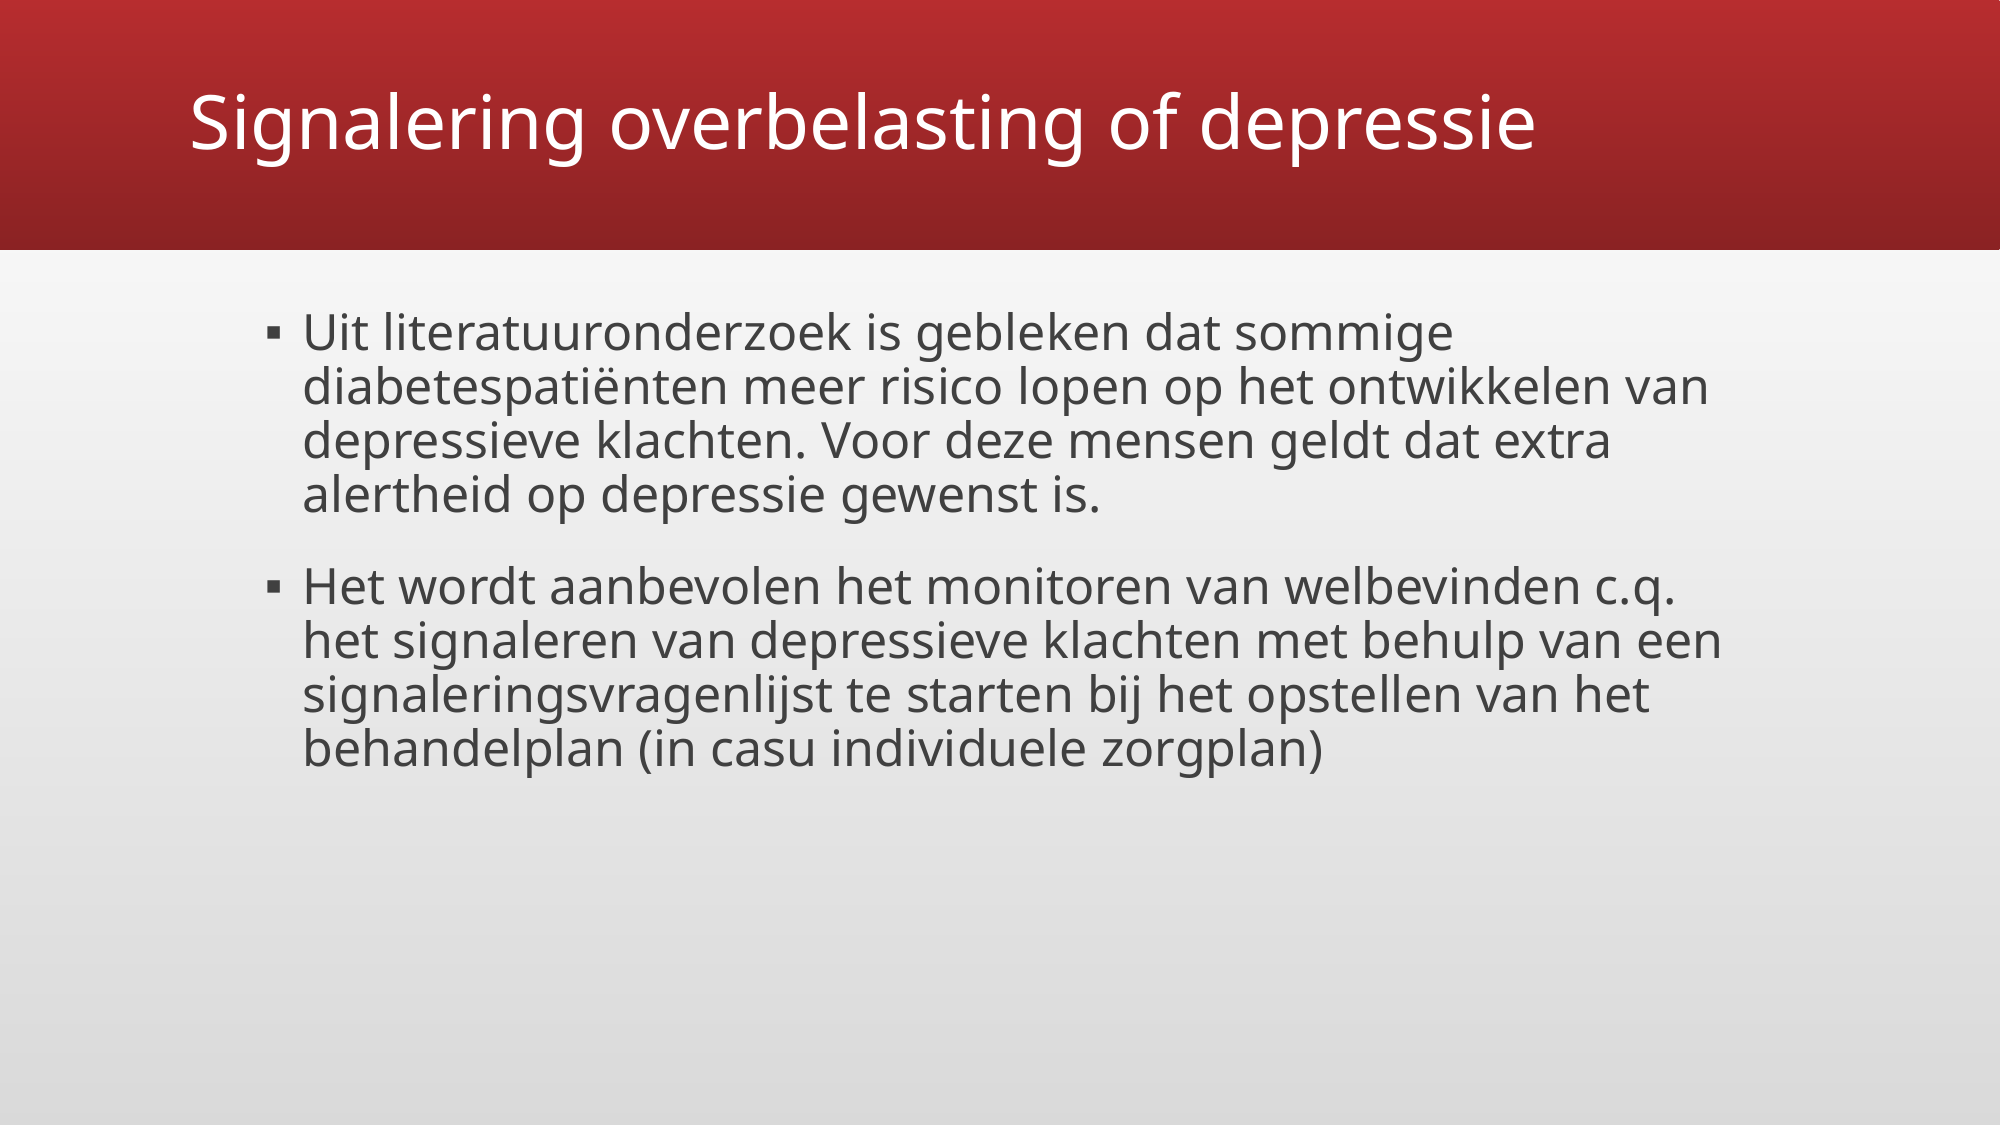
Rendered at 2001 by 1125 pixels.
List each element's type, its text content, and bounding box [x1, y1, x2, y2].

title Signalering overbelasting of depressie [174, 16, 1825, 234]
list Uit literatuuronderzoek is gebleken dat sommige diabetespatiënten meer risico lopen op het ontwikkelen van depressieve klachten. Voor deze mensen geldt dat extra alertheid op depressie gewenst is. Het wordt aanbevolen het monitoren van welbevinden c.q. het signaleren van depressieve klachten met behulp van een signaleringsvragenlijst te starten bij het opstellen van het behandelplan (in casu individuele zorgplan) [249, 299, 1750, 1050]
